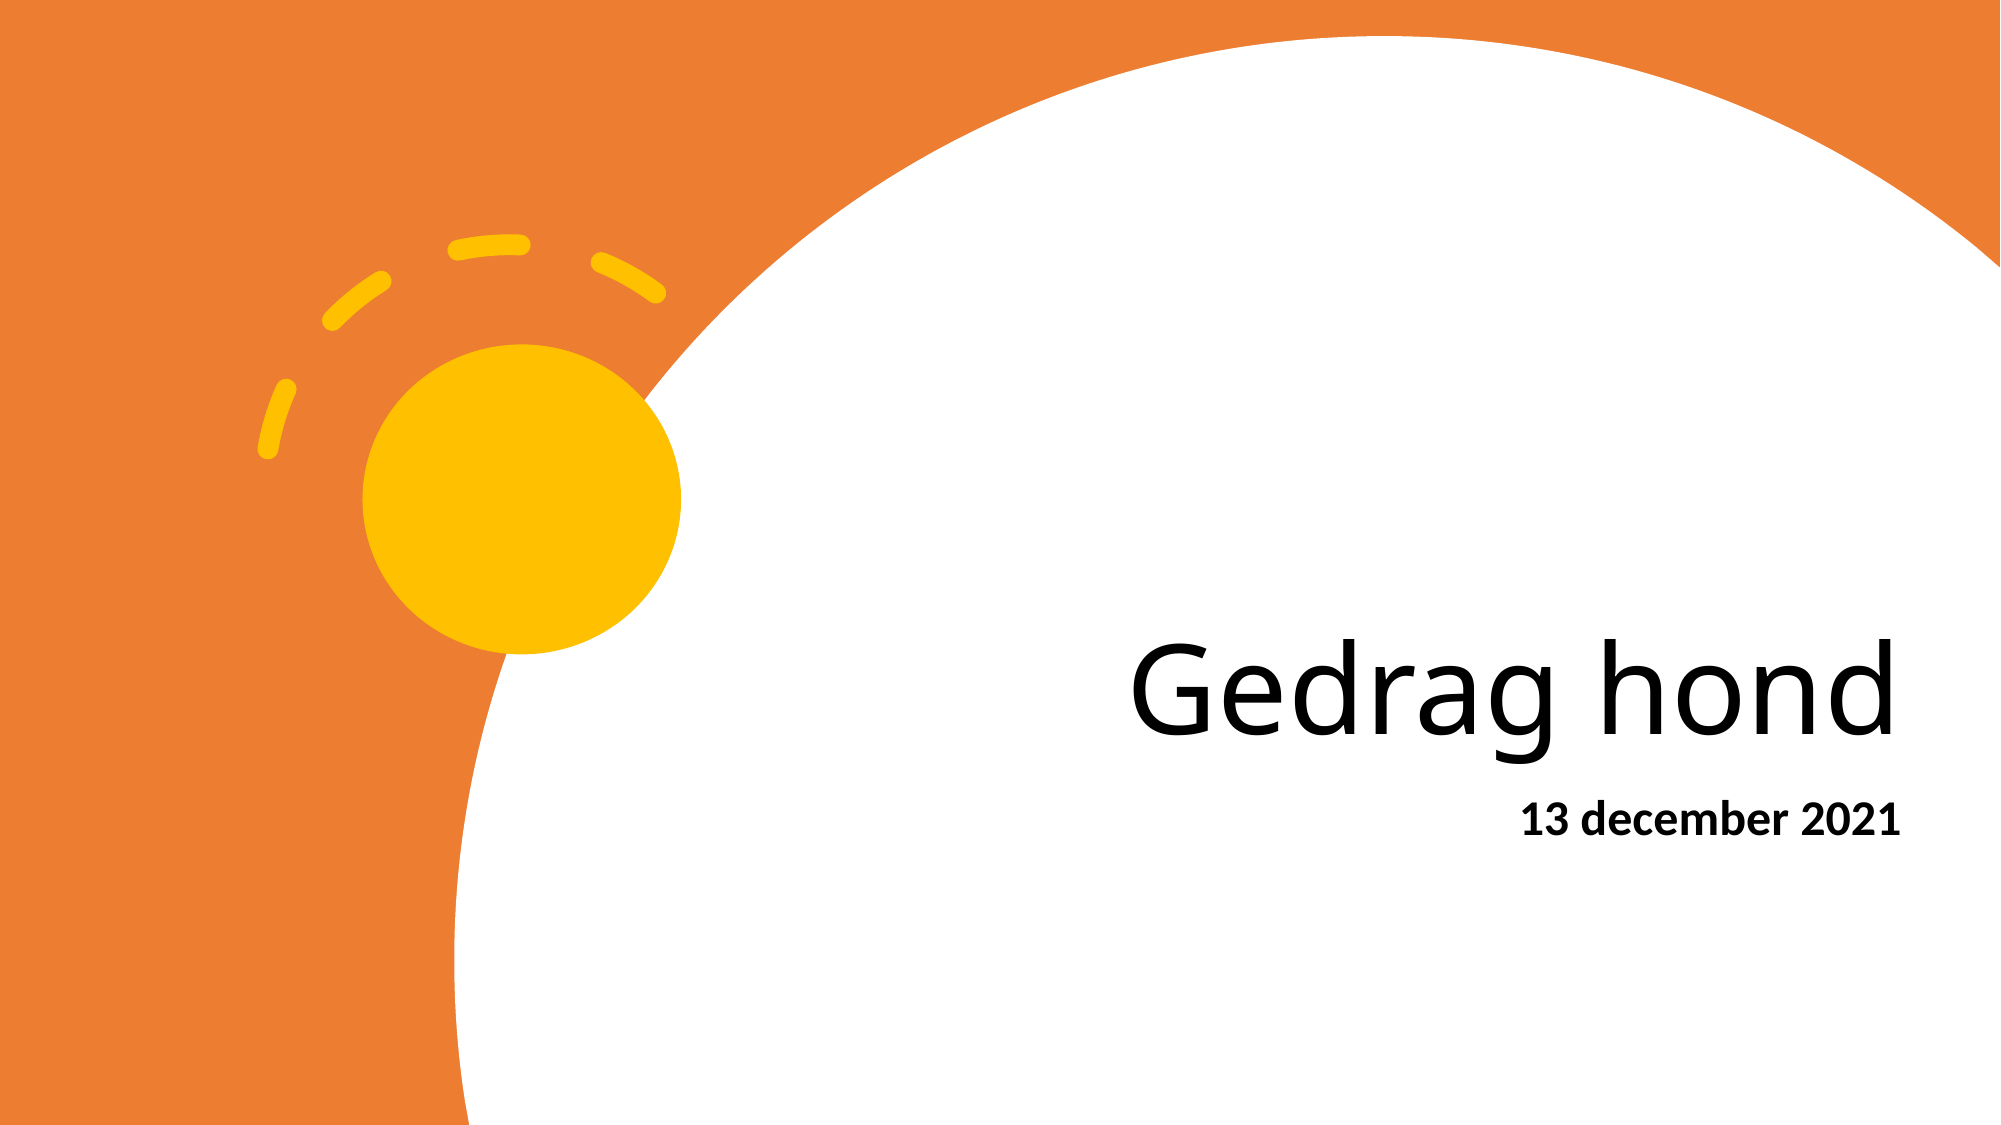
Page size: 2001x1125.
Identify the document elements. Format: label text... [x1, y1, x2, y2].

subtitle 13 december 2021 [662, 784, 1917, 1003]
title Gedrag hond [662, 318, 1917, 770]
text_box [0, 0, 2000, 1125]
text_box [453, 35, 2000, 1125]
text_box [267, 244, 676, 490]
text_box [361, 373, 662, 656]
